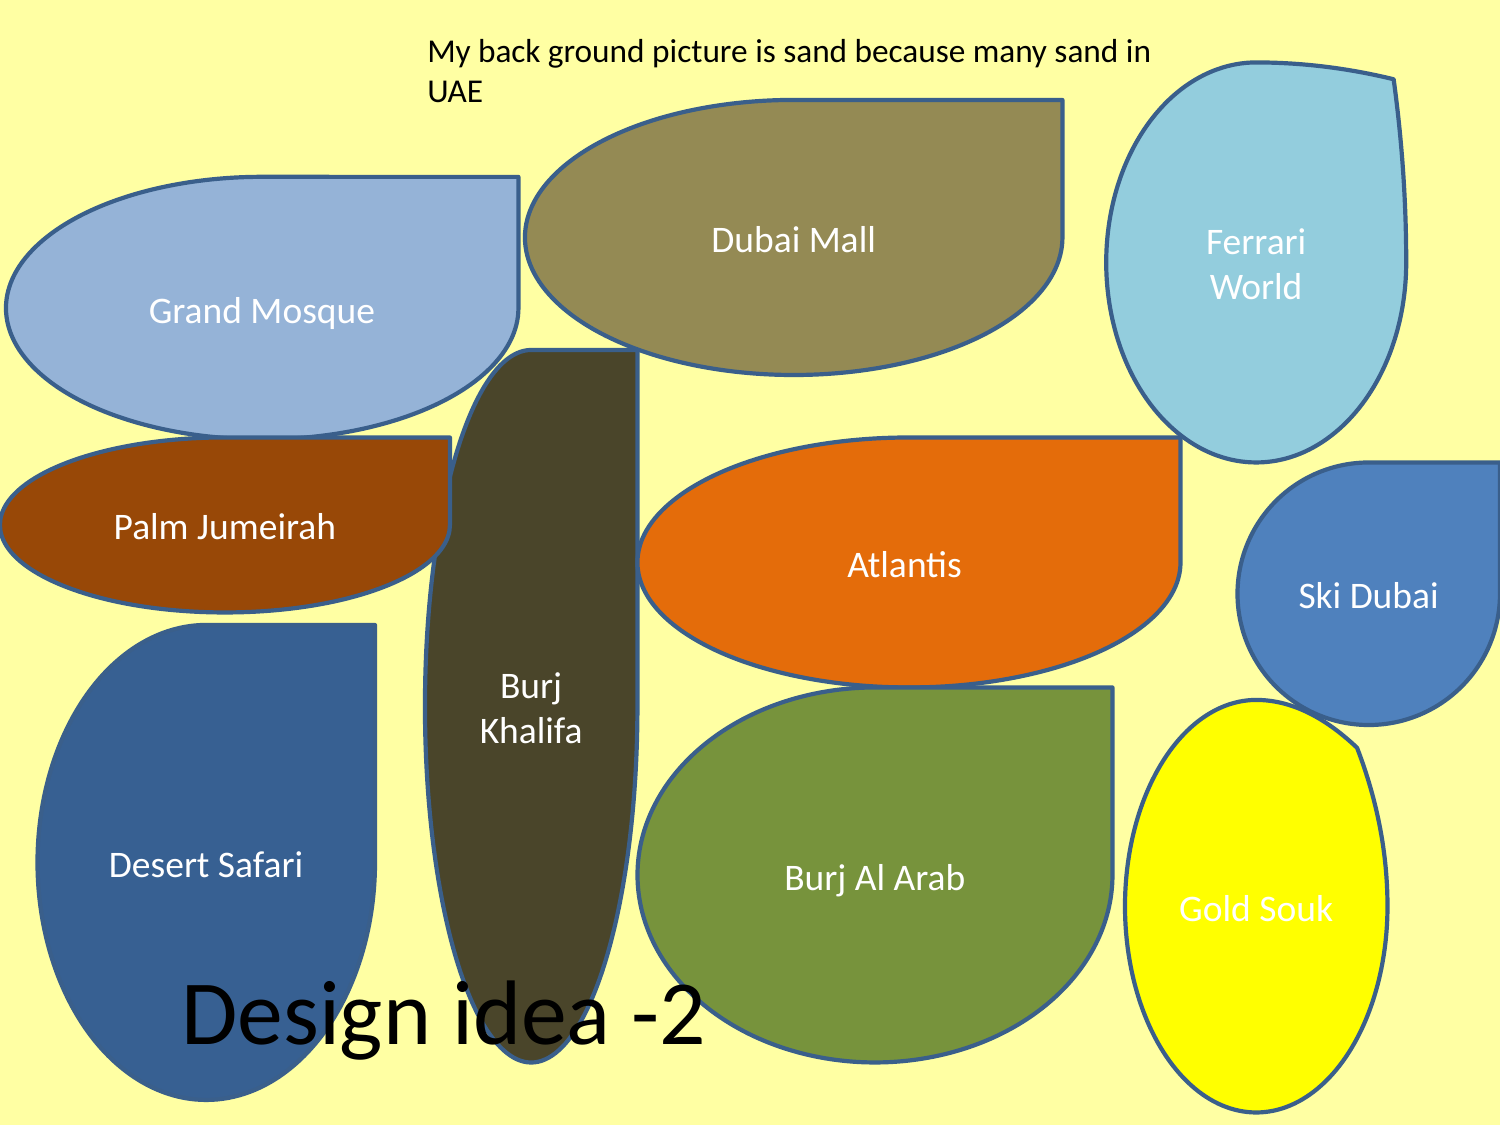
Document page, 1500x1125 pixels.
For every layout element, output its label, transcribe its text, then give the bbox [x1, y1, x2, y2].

text_box Atlantis [635, 435, 1183, 686]
text_box Desert Safari [35, 622, 378, 1103]
text_box Burj Al Arab [635, 685, 1115, 1065]
text_box Ski Dubai [1235, 460, 1500, 728]
text_box Dubai Mall [522, 97, 1065, 378]
text_box Grand Mosque [3, 174, 521, 436]
text_box Burj Khalifa [422, 347, 640, 945]
text_box Ferrari World [1104, 60, 1409, 465]
text_box Gold Souk [1122, 697, 1390, 1115]
text_box Palm Jumeirah [0, 435, 453, 615]
text_box Design idea -2 [166, 945, 754, 1070]
text_box My back ground picture is sand because many sand in UAE [412, 21, 1188, 117]
